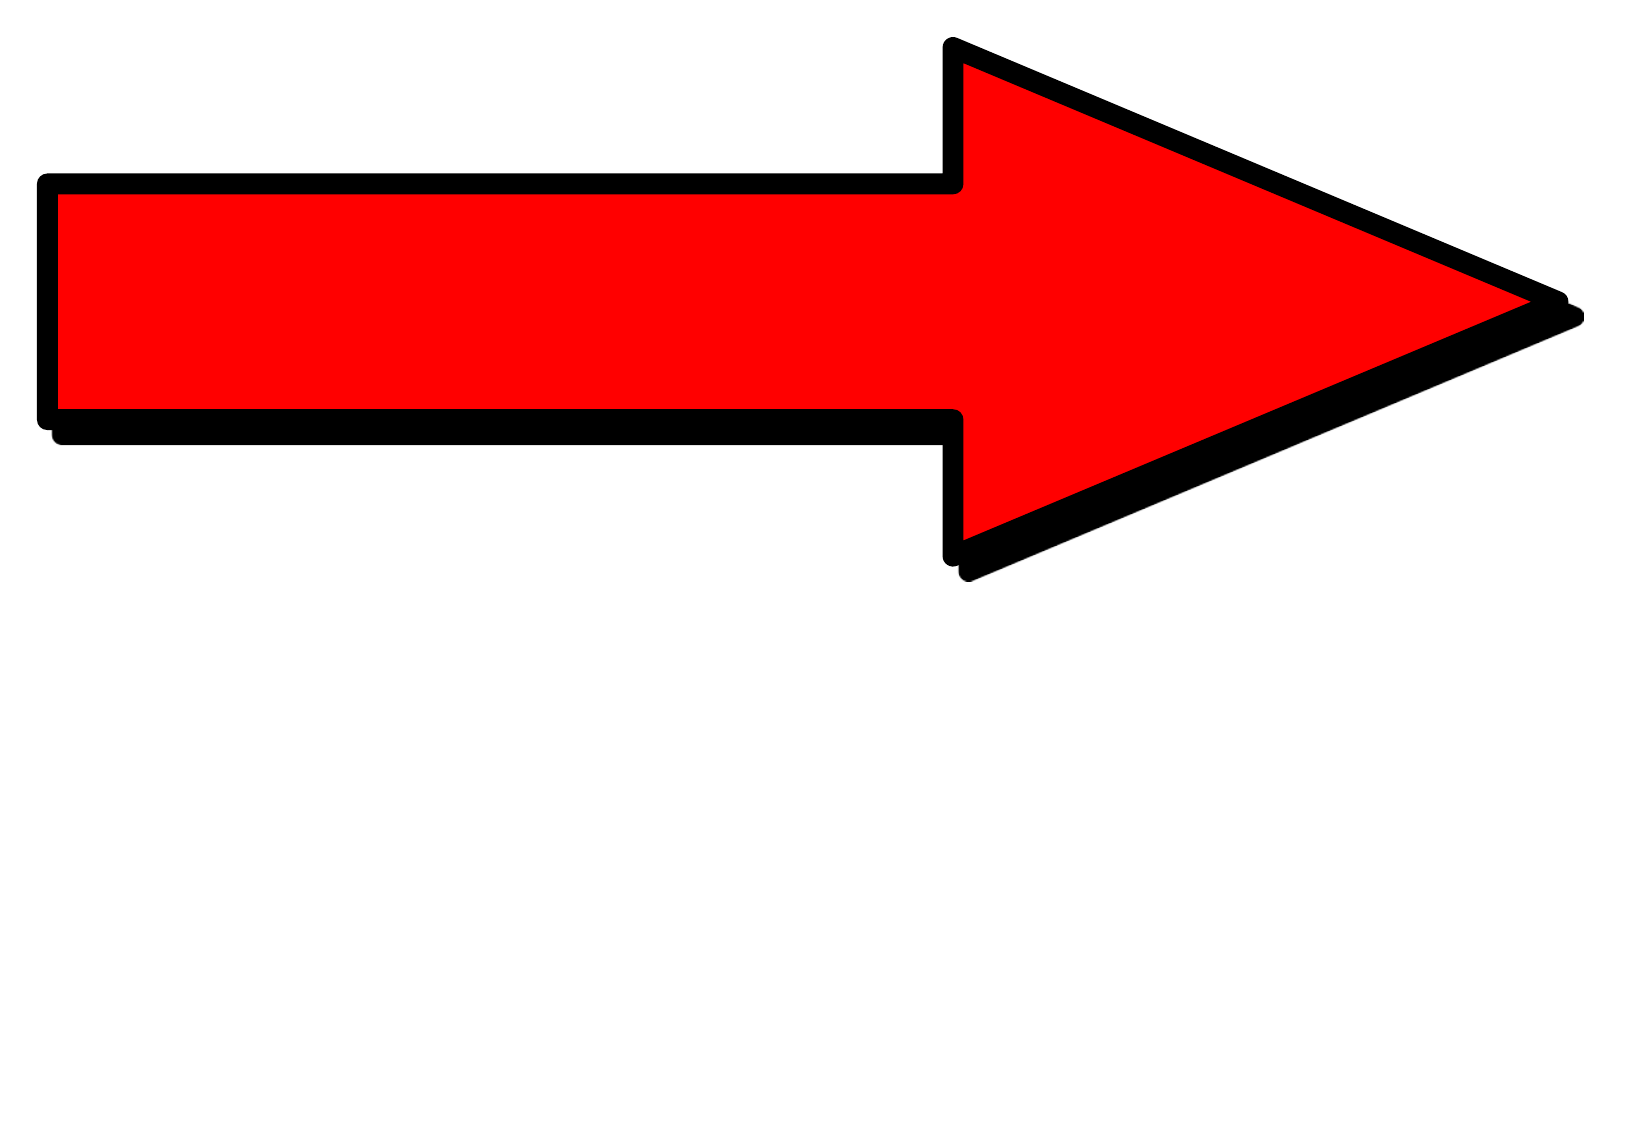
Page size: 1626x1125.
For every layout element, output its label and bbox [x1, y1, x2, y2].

text_box [45, 45, 1561, 559]
